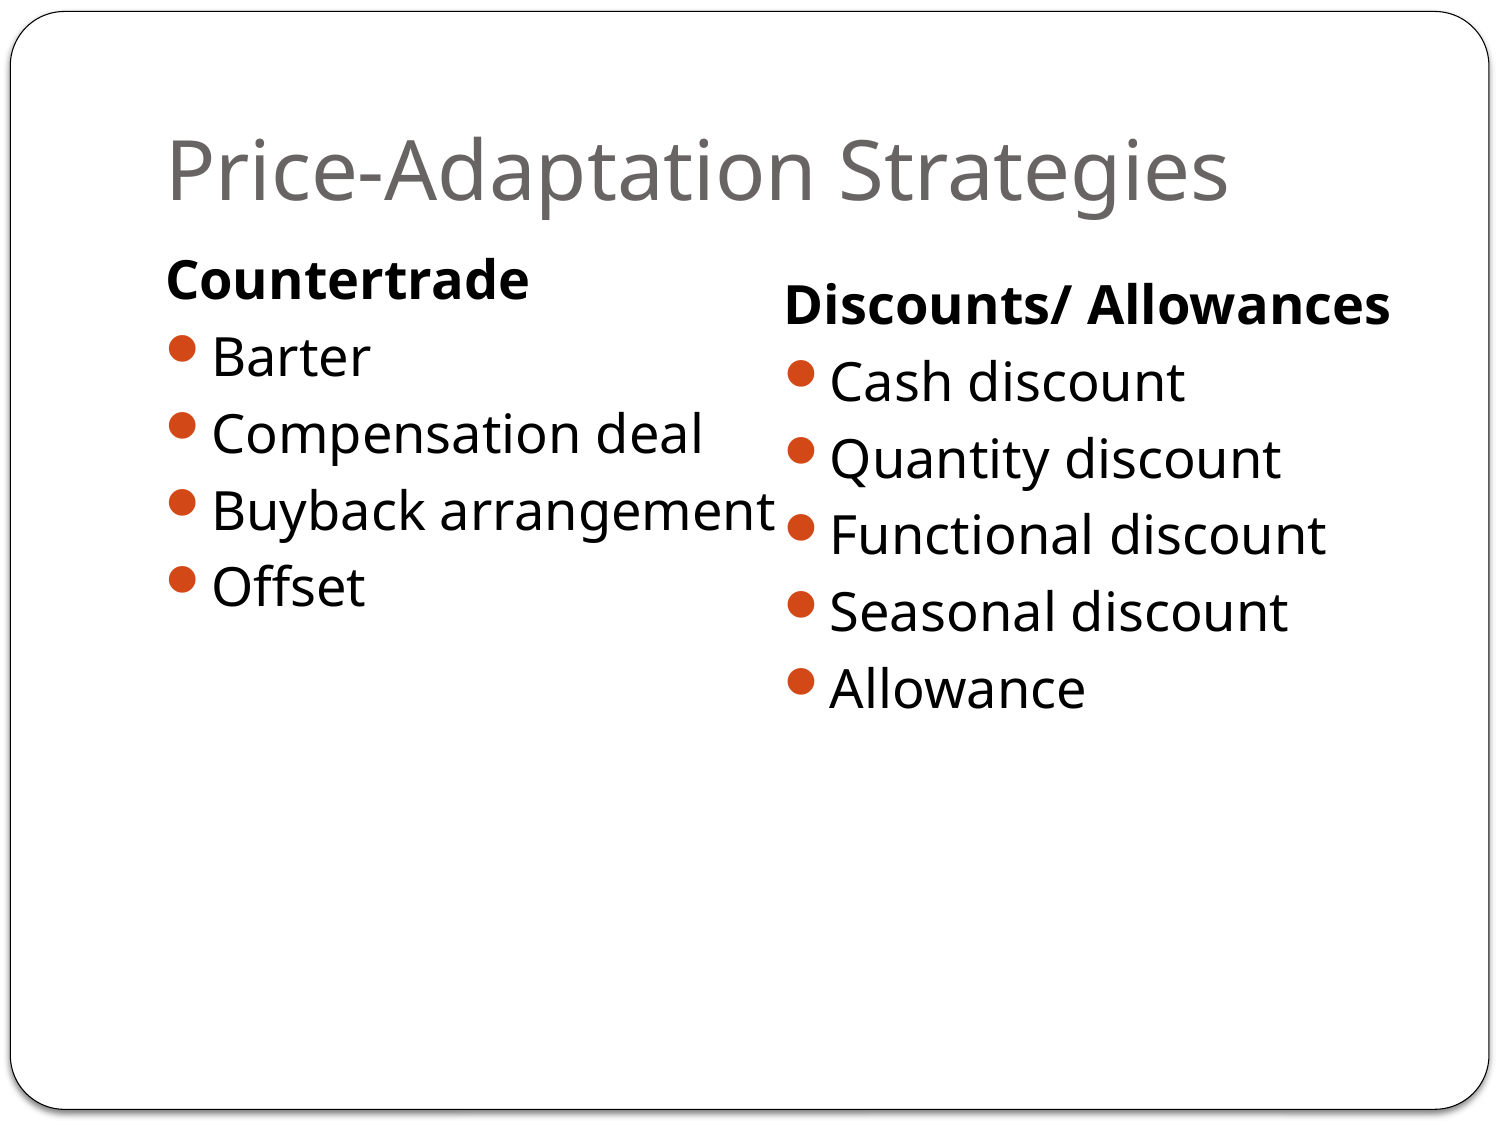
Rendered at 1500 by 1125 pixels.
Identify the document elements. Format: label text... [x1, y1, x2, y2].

list Countertrade Barter Compensation deal Buyback arrangement Offset [149, 237, 1426, 988]
list Discounts/ Allowances Cash discount Quantity discount Functional discount Seasonal discount Allowance [768, 262, 1438, 1013]
title Price-Adaptation Strategies [149, 44, 1426, 233]
